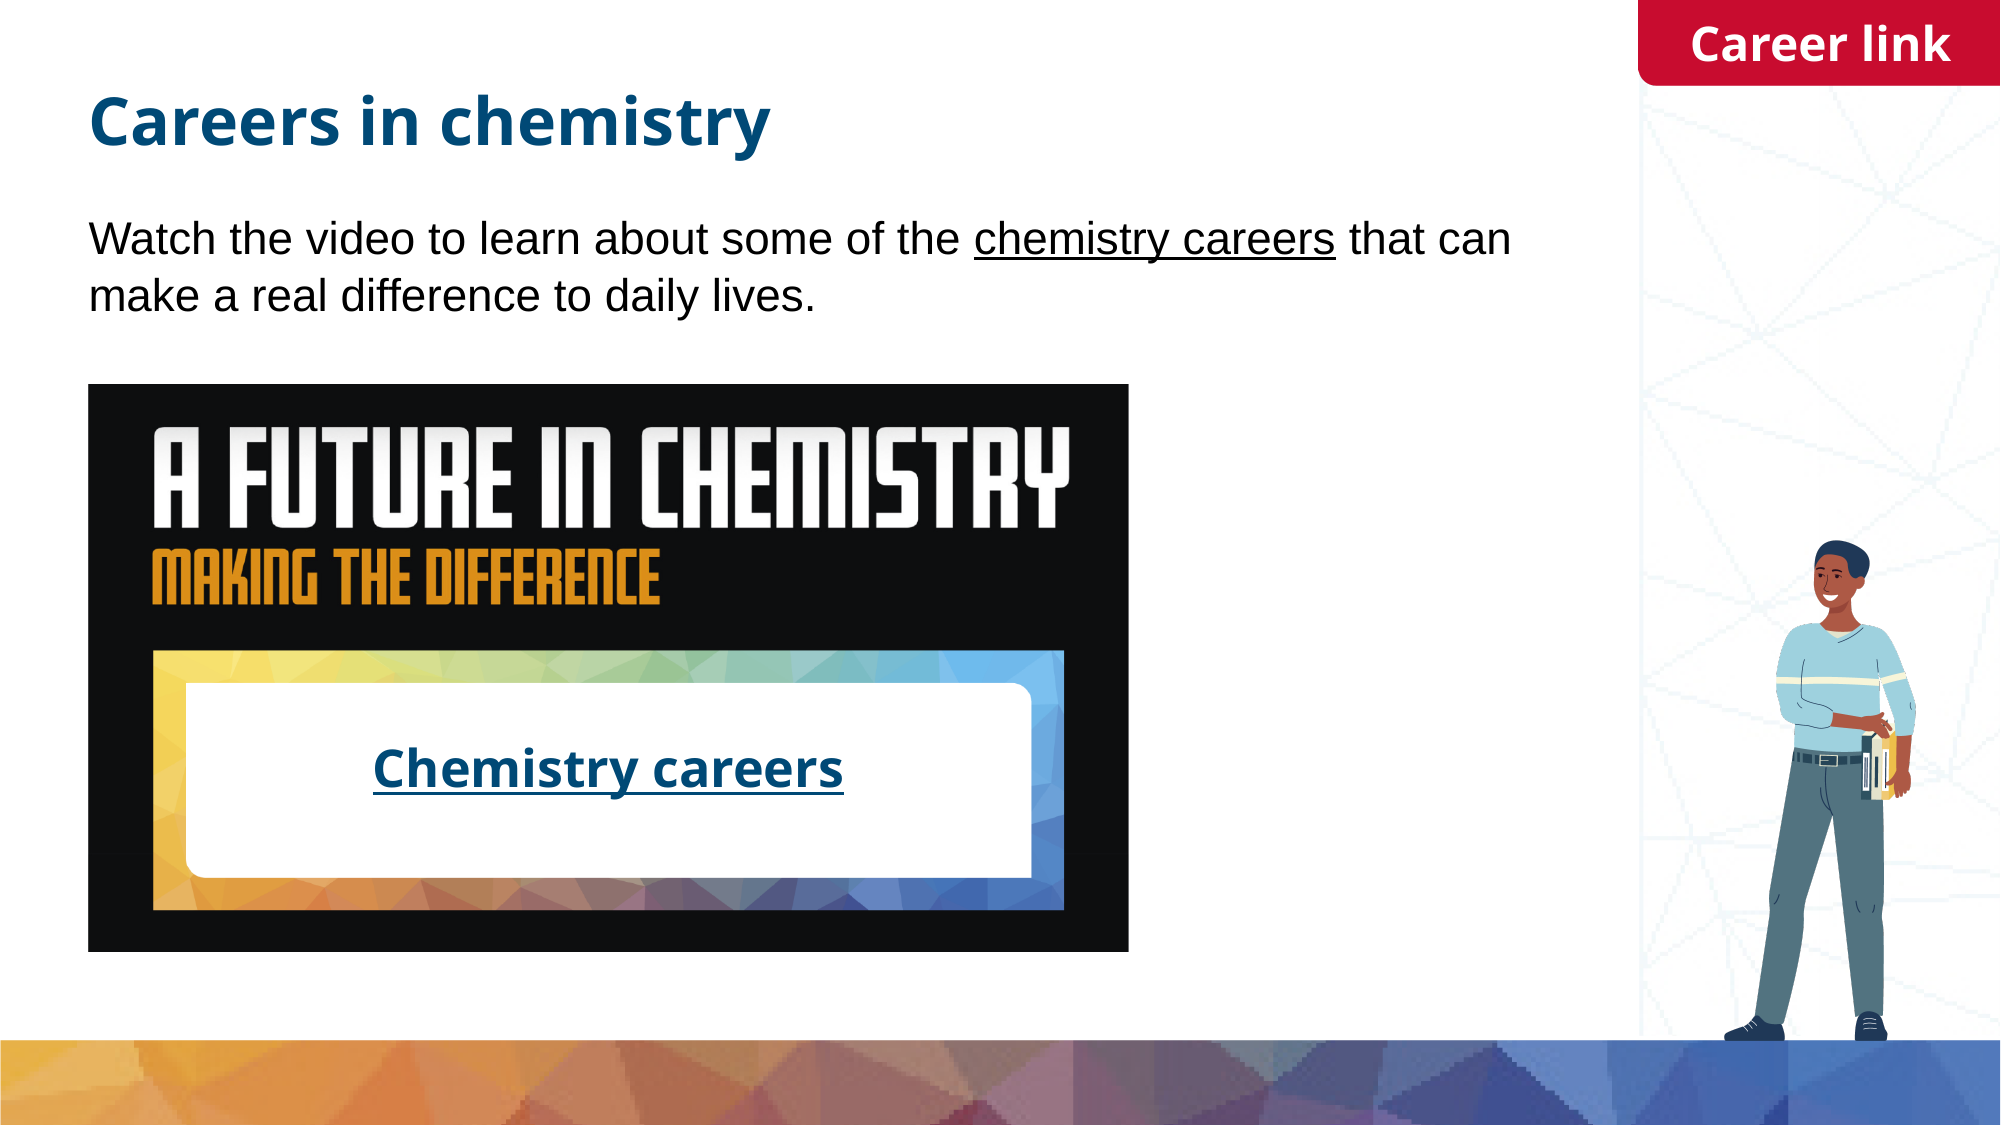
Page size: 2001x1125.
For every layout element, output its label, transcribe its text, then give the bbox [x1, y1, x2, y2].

title Careers in chemistry [88, 88, 1565, 161]
picture [88, 384, 1129, 952]
picture [0, 0, 2001, 1125]
list Watch the video to learn about some of the chemistry careers that can make a real difference to daily lives. [88, 206, 1519, 350]
